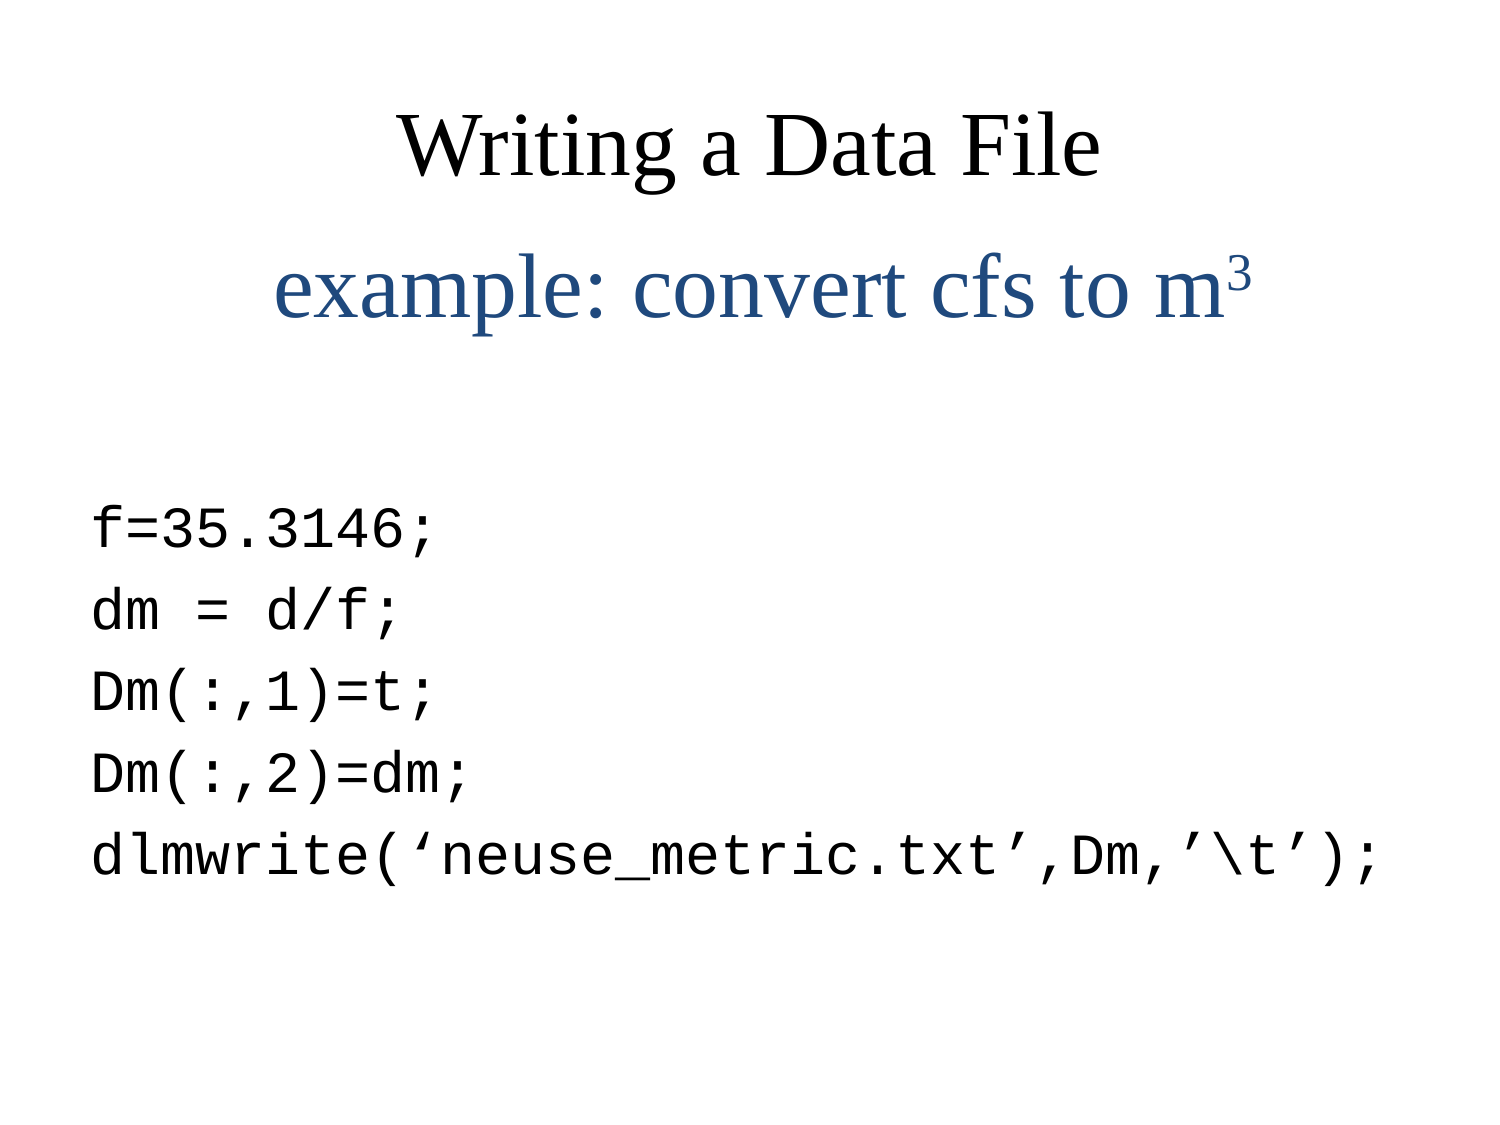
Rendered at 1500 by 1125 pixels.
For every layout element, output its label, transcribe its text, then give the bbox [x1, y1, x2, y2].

list f=35.3146; dm = d/f; Dm(:,1)=t; Dm(:,2)=dm; dlmwrite(‘neuse_metric.txt’,Dm,’\t’); [75, 399, 1425, 963]
title Writing a Data File [75, 45, 1425, 233]
text_box example: convert cfs to m3 [99, 187, 1450, 375]
